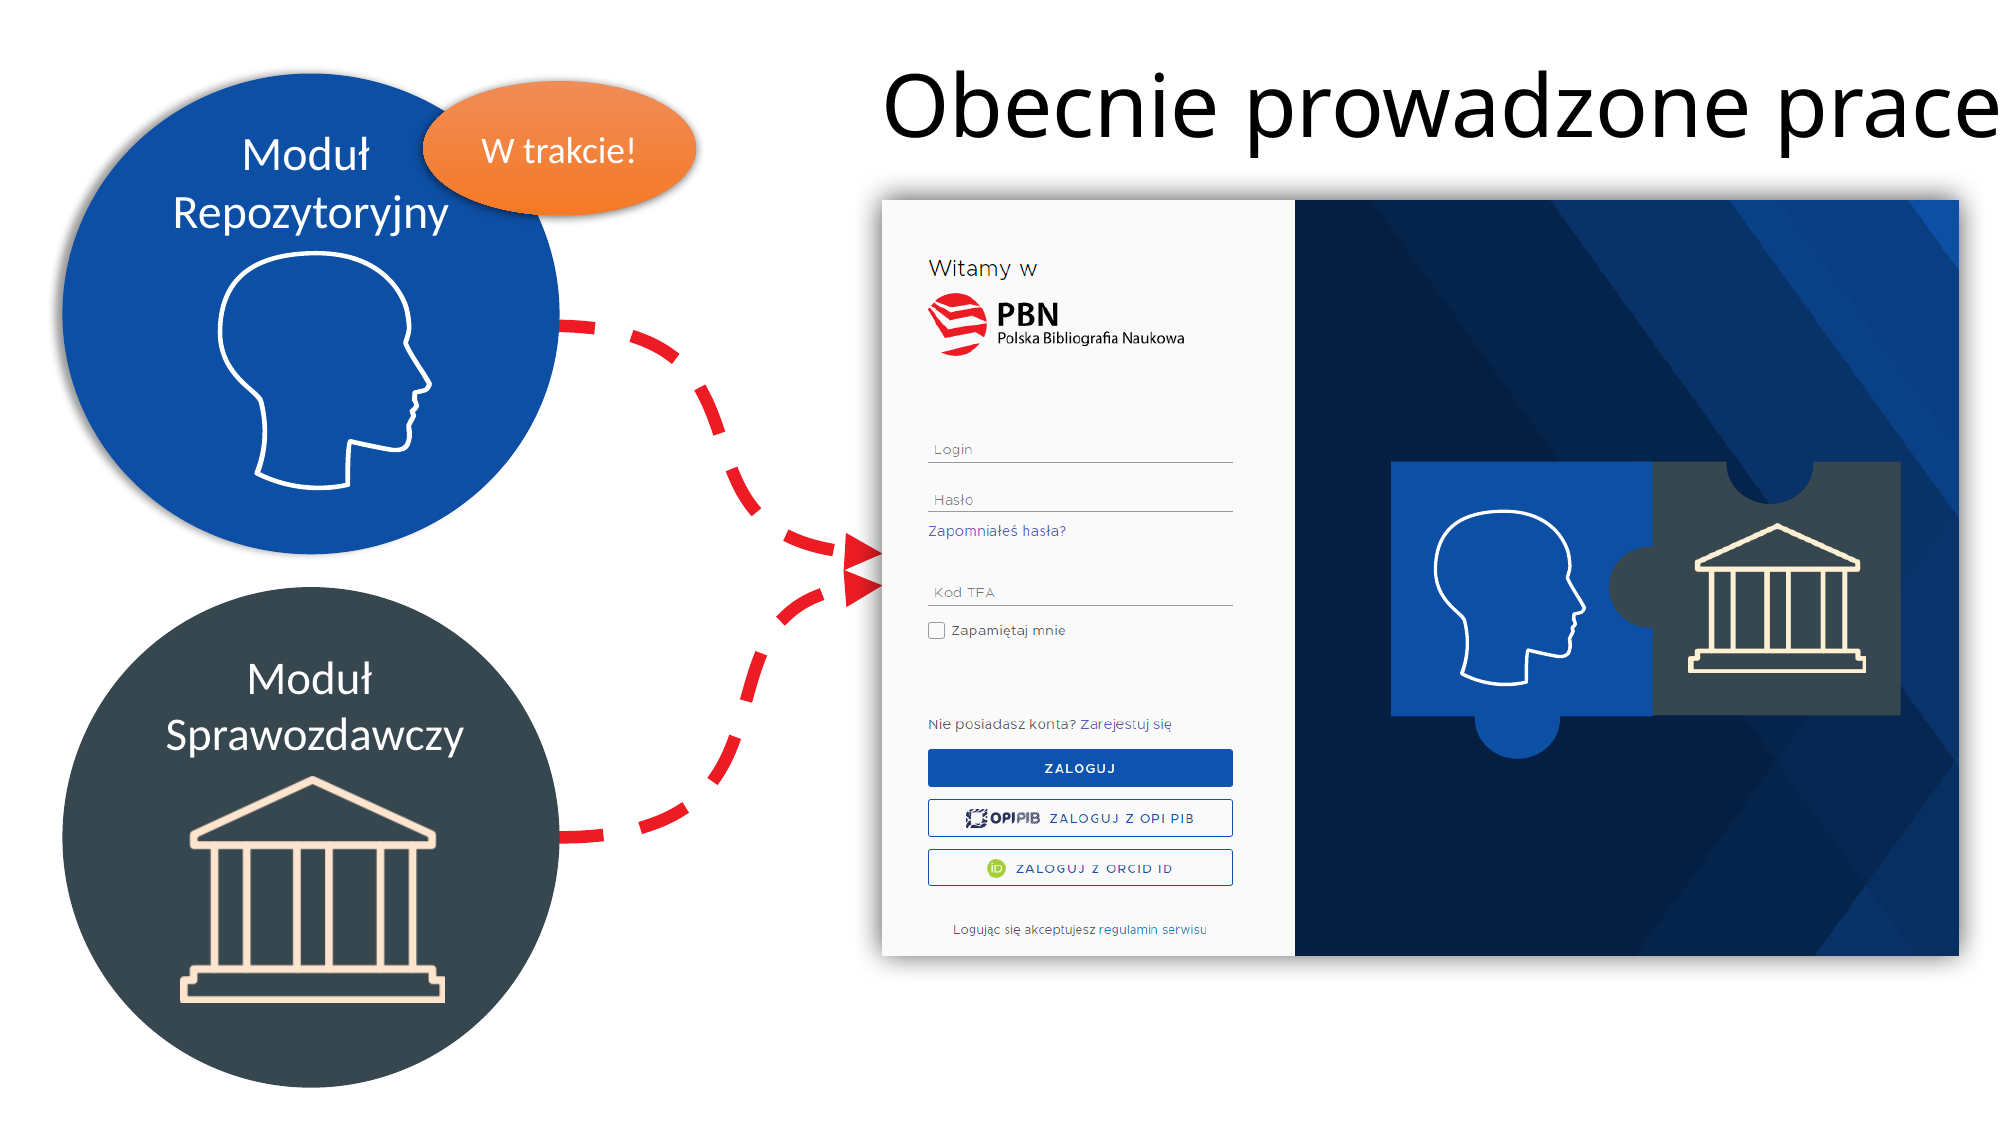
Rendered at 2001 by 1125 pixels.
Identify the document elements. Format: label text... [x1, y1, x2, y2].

text_box [62, 238, 560, 555]
text_box W trakcie! [423, 80, 696, 216]
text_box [559, 585, 882, 838]
title Obecnie prowadzone prace 1/2 [866, 0, 2000, 218]
text_box Moduł Repozytoryjny [75, 115, 547, 246]
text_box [62, 587, 560, 1088]
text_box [551, 325, 882, 554]
picture [882, 199, 1959, 956]
text_box [171, 73, 440, 115]
text_box [217, 250, 432, 491]
